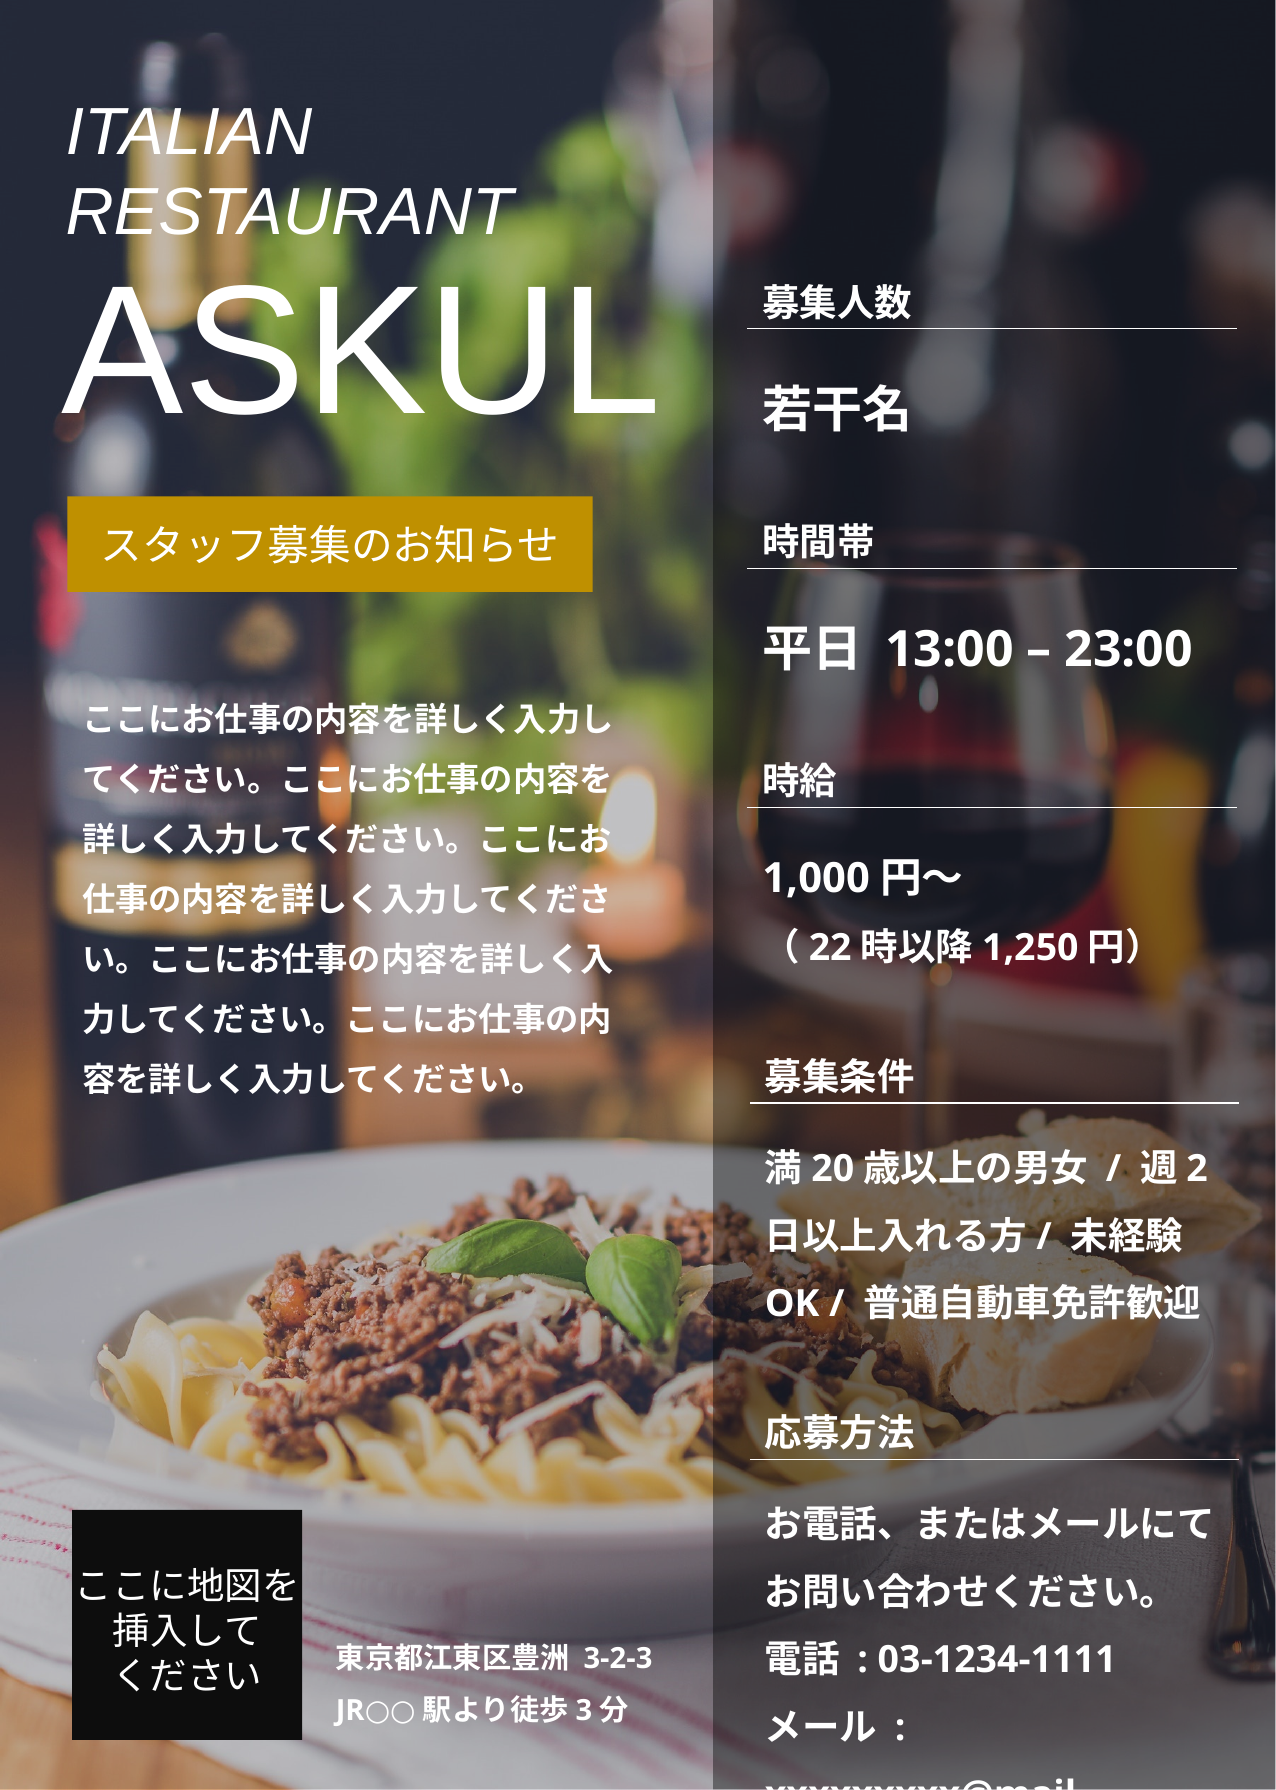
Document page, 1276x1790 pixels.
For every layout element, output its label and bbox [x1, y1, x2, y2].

text_box [747, 248, 1237, 432]
text_box [750, 1378, 1240, 1759]
text_box [750, 1022, 1240, 1324]
text_box [747, 487, 1237, 672]
picture [0, 0, 1276, 1790]
text_box [747, 726, 1240, 967]
